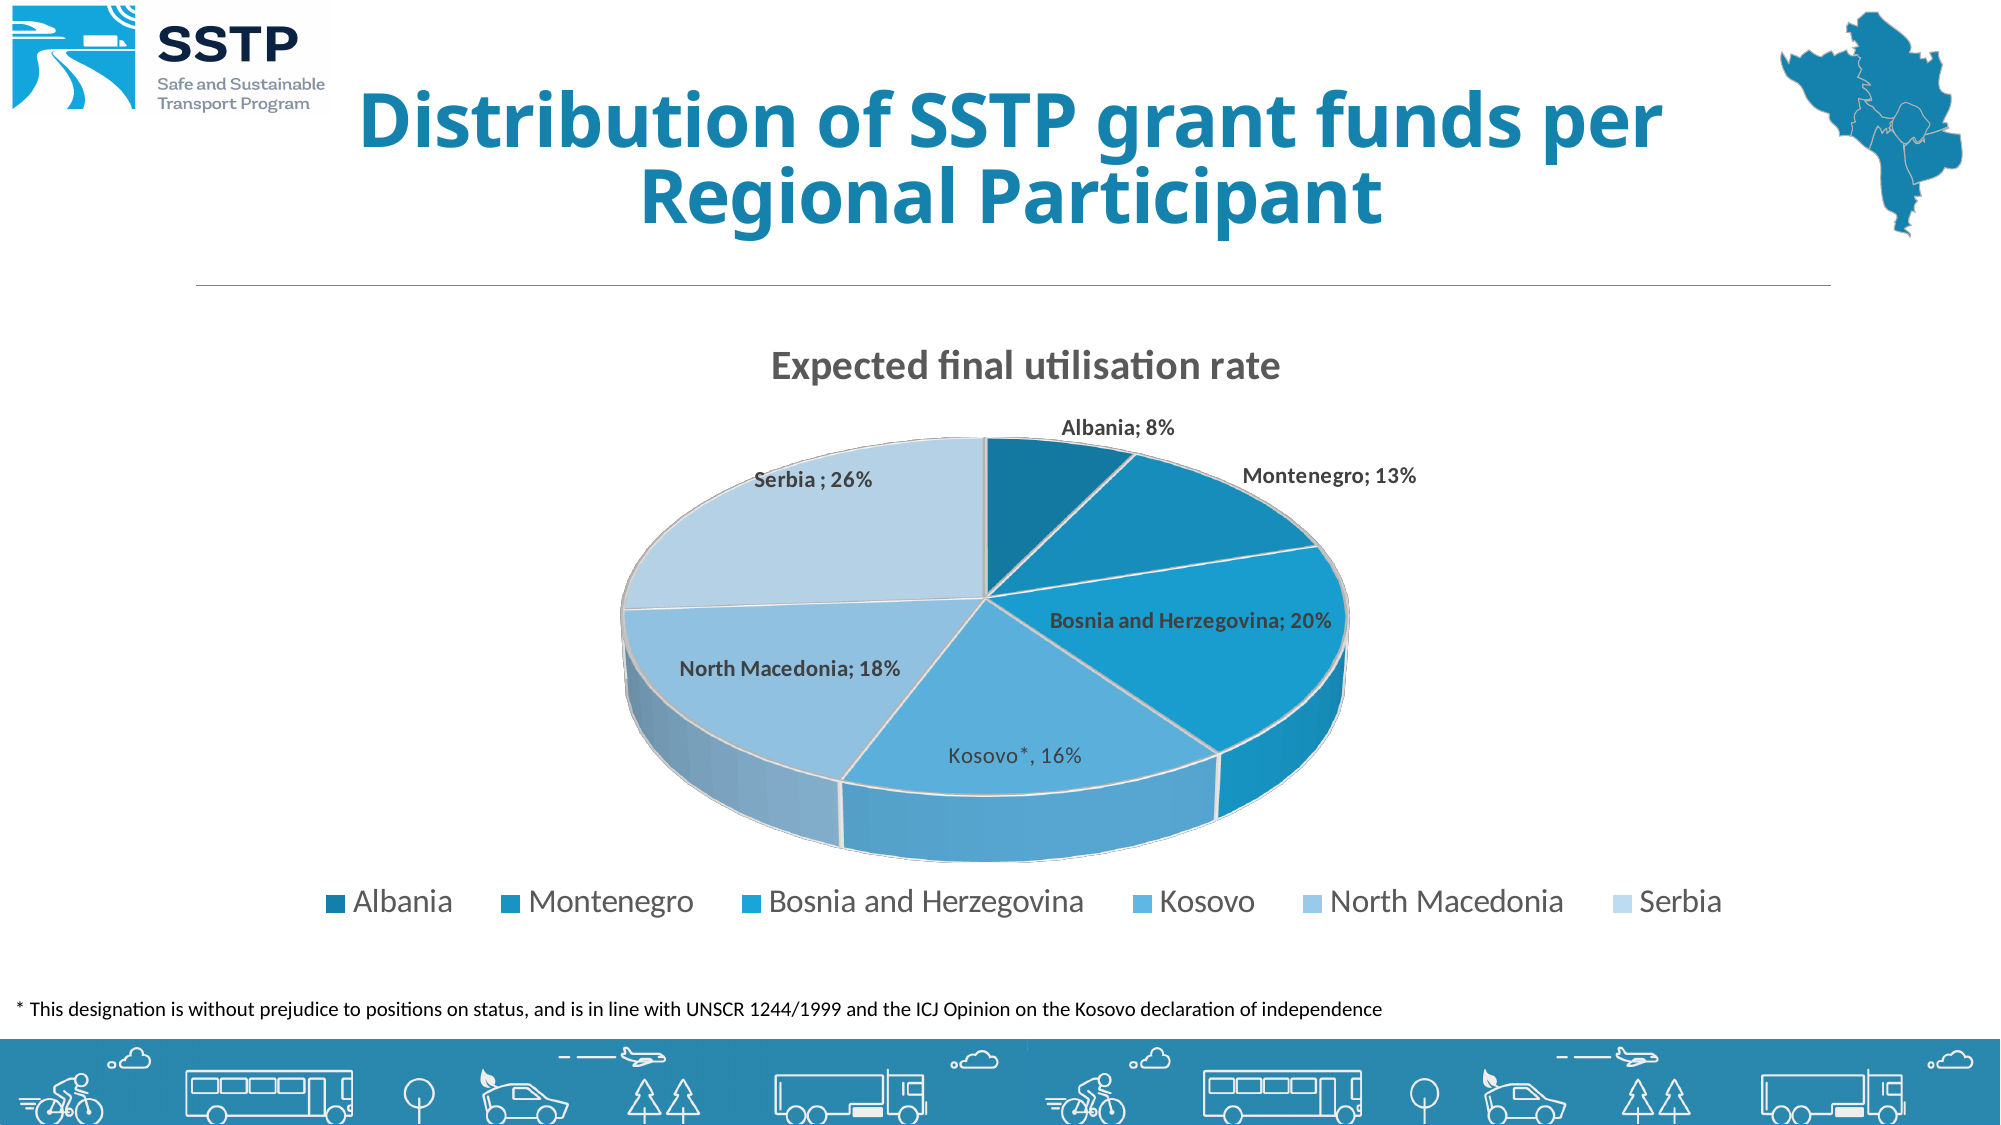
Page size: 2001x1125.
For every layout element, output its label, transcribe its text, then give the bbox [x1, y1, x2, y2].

chart [284, 314, 1768, 956]
picture [6, 0, 330, 116]
picture [0, 1038, 2000, 1125]
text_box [1778, 11, 1970, 238]
text_box * This designation is without prejudice to positions on status, and is in line with UNSCR 1244/1999 and the ICJ Opinion on the Kosovo declaration of independence [0, 986, 1978, 1028]
title Distribution of SSTP grant funds per Regional Participant [189, 135, 1783, 247]
